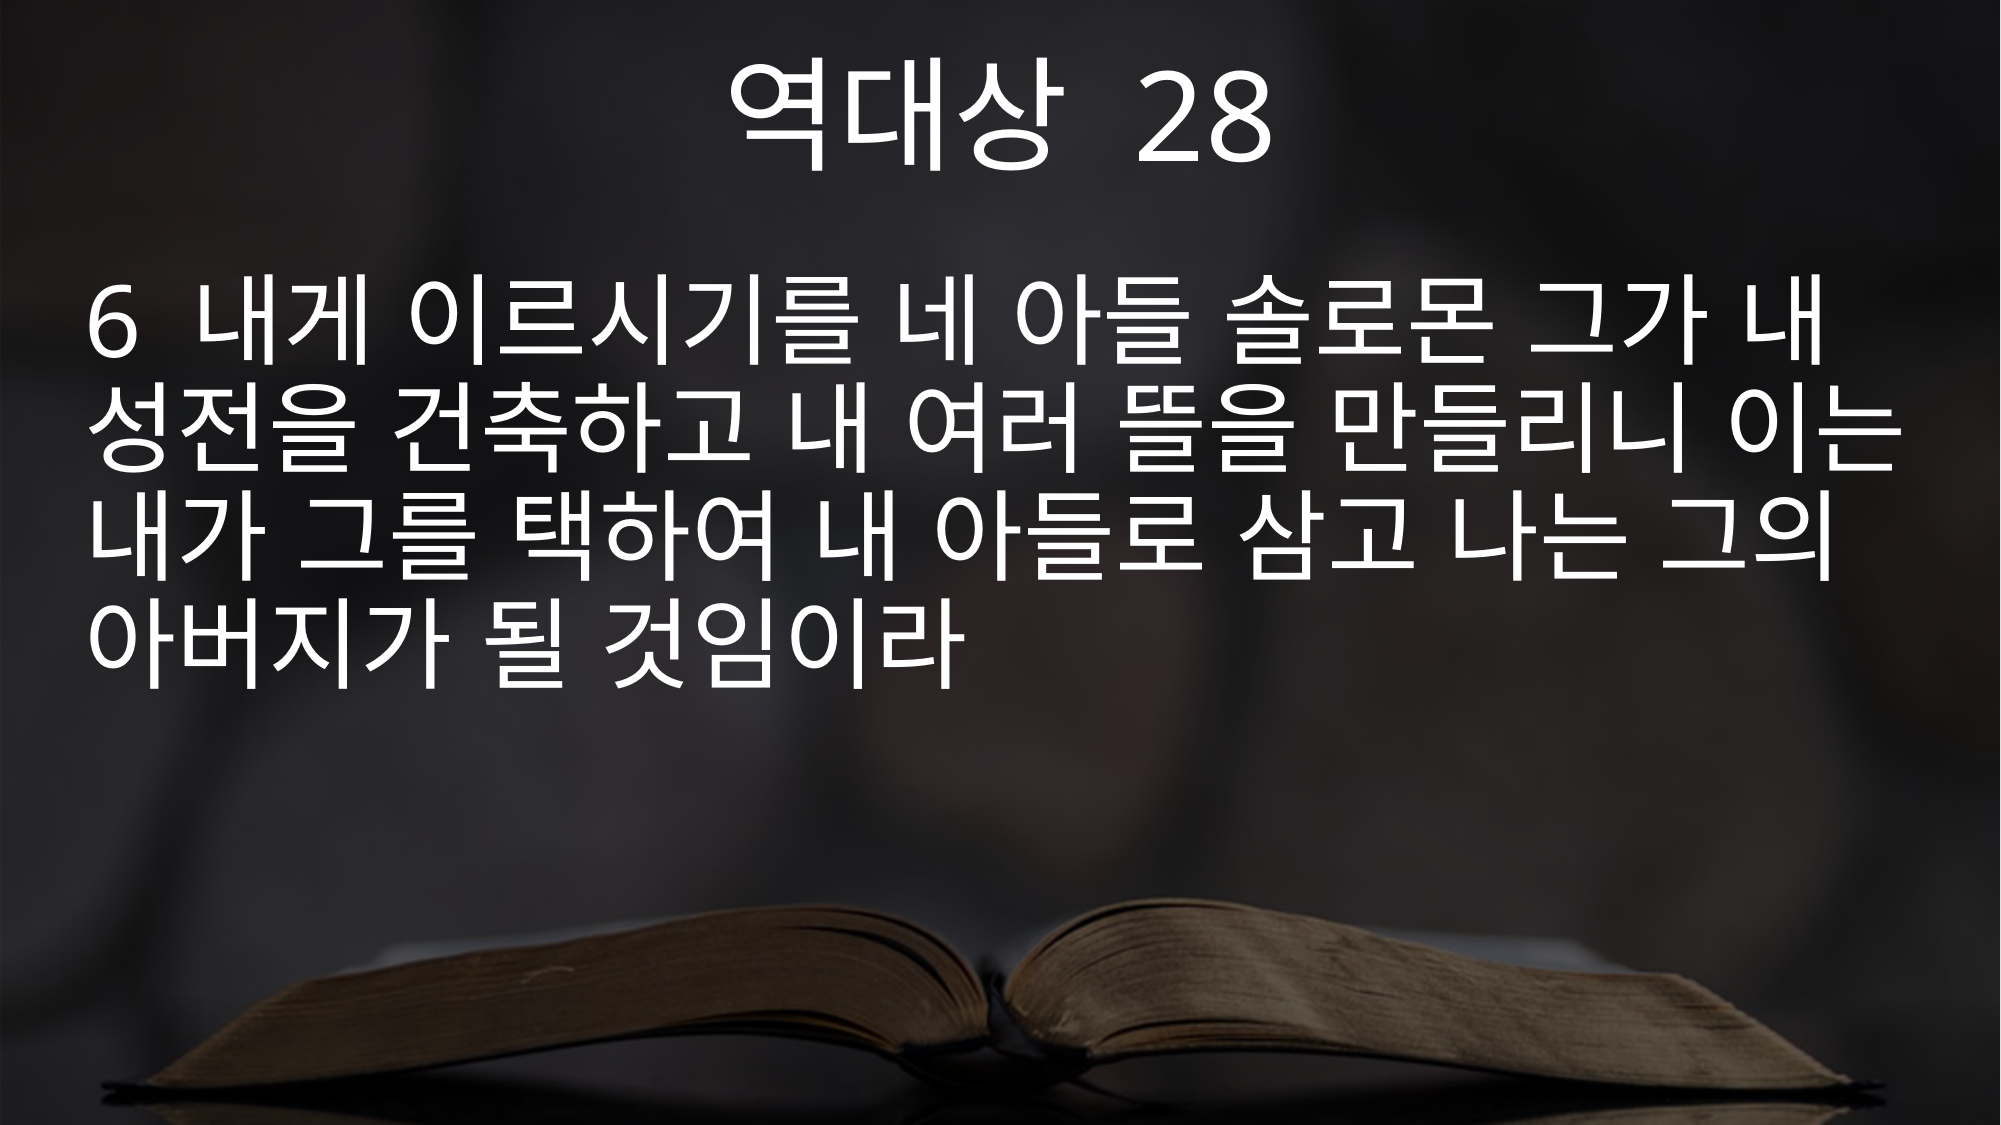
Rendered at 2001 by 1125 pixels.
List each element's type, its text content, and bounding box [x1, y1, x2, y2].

footer 역대상 28 [0, 32, 2000, 192]
list 6 내게 이르시기를 네 아들 솔로몬 그가 내 성전을 건축하고 내 여러 뜰을 만들리니 이는 내가 그를 택하여 내 아들로 삼고 나는 그의 아버지가 될 것임이라 [69, 263, 1953, 423]
picture [0, 0, 2001, 1125]
